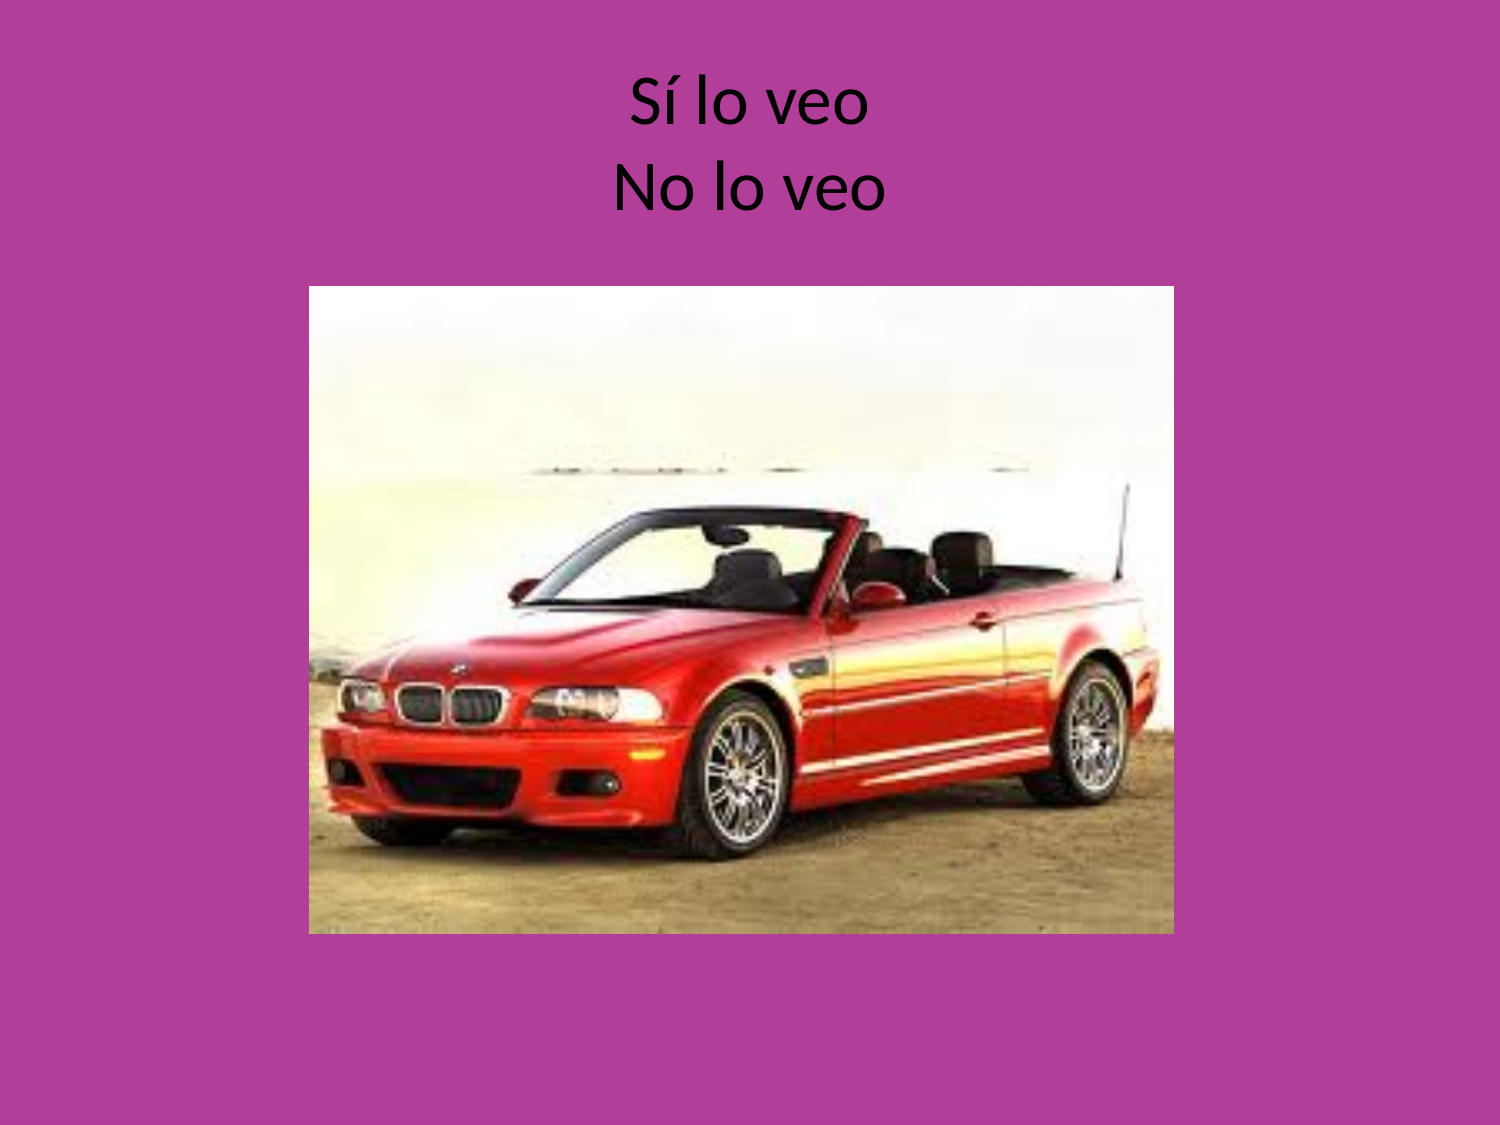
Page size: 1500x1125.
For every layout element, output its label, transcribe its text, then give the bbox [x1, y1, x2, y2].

title Sí lo veo No lo veo [75, 45, 1425, 233]
picture [309, 286, 1174, 935]
